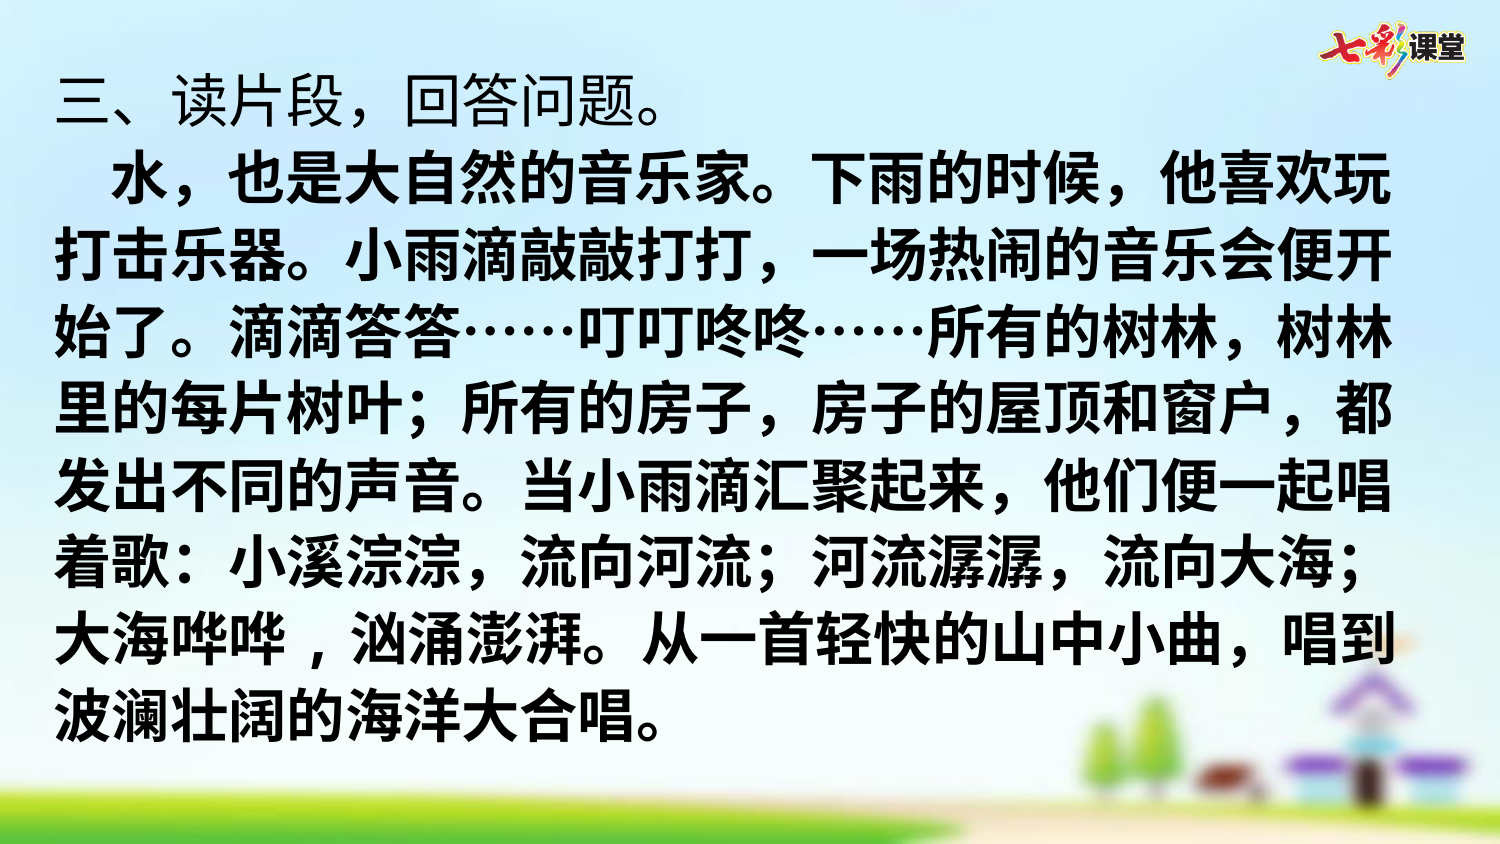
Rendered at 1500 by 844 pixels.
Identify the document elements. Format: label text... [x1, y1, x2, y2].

text_box 三、读片段，回答问题。 水，也是大自然的音乐家。下雨的时候，他喜欢玩打击乐器。小雨滴敲敲打打，一场热闹的音乐会便开始了。滴滴答答……叮叮咚咚……所有的树林，树林里的每片树叶；所有的房子，房子的屋顶和窗户，都发出不同的声音。当小雨滴汇聚起来，他们便一起唱着歌：小溪淙淙，流向河流；河流潺潺，流向大海；大海哗哗,汹涌澎湃。从一首轻快的山中小曲，唱到波澜壮阔的海洋大合唱。 [38, 49, 1459, 757]
picture [0, 0, 1500, 844]
